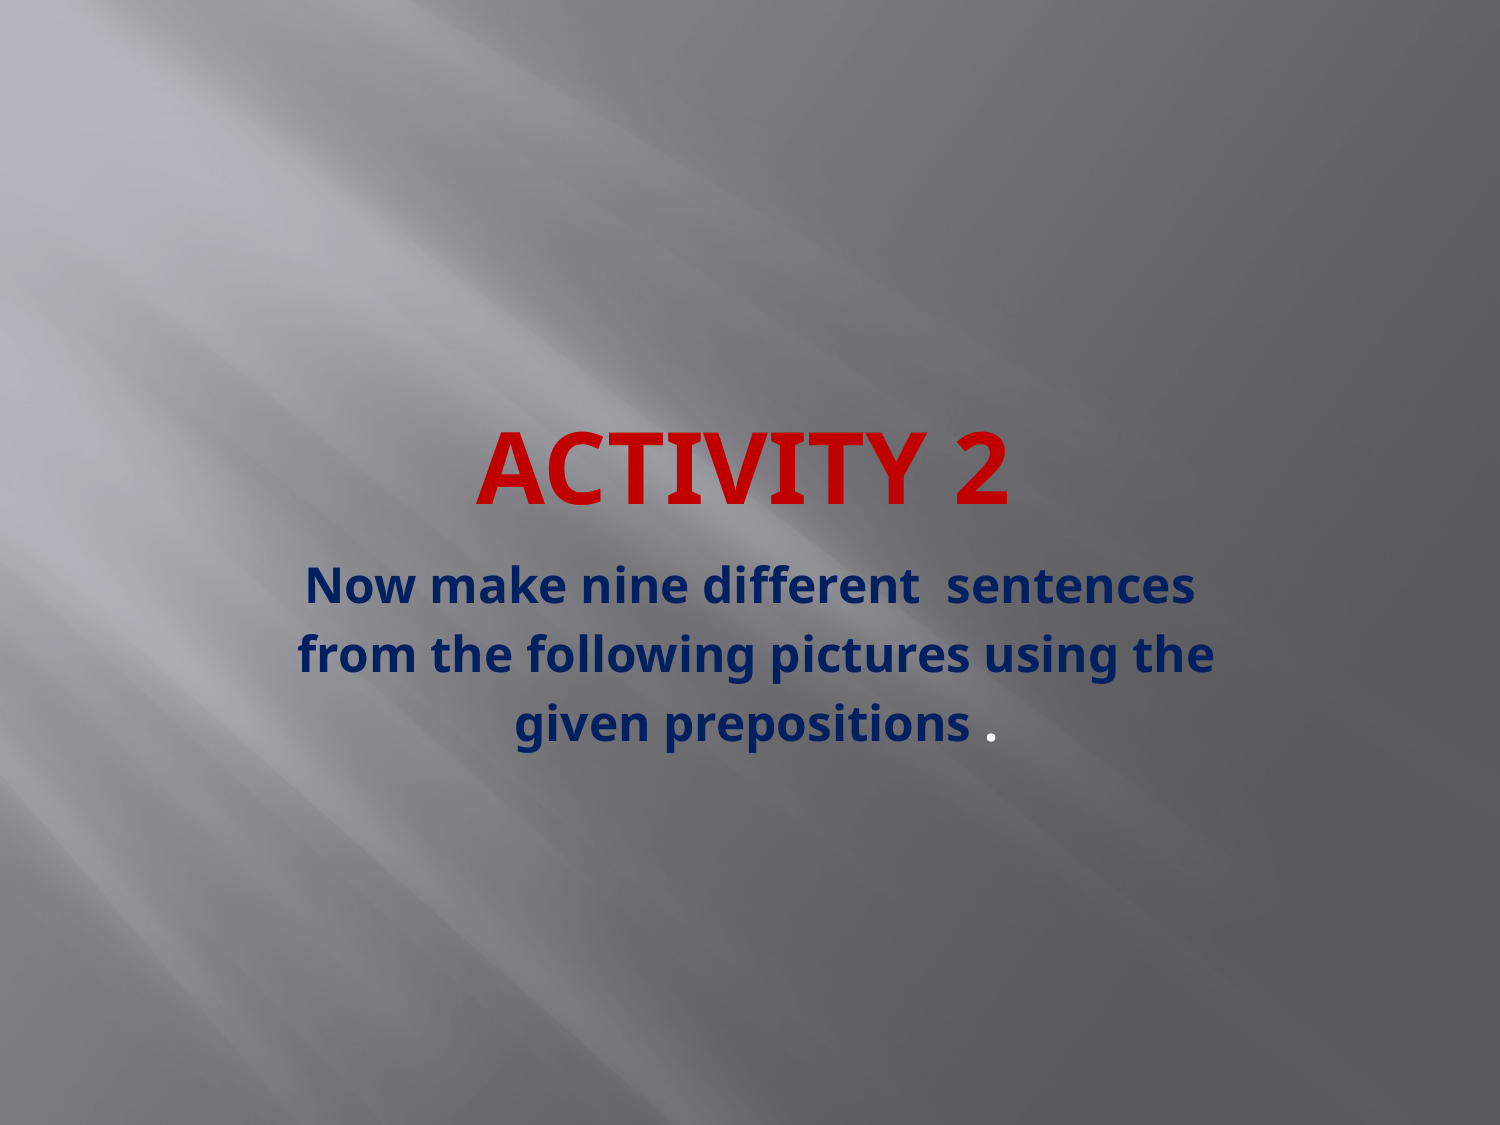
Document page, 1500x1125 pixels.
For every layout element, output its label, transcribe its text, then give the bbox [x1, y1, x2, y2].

title Activity 2 [69, 224, 1420, 525]
subtitle Now make nine different sentences from the following pictures using the given prepositions . [225, 546, 1275, 834]
